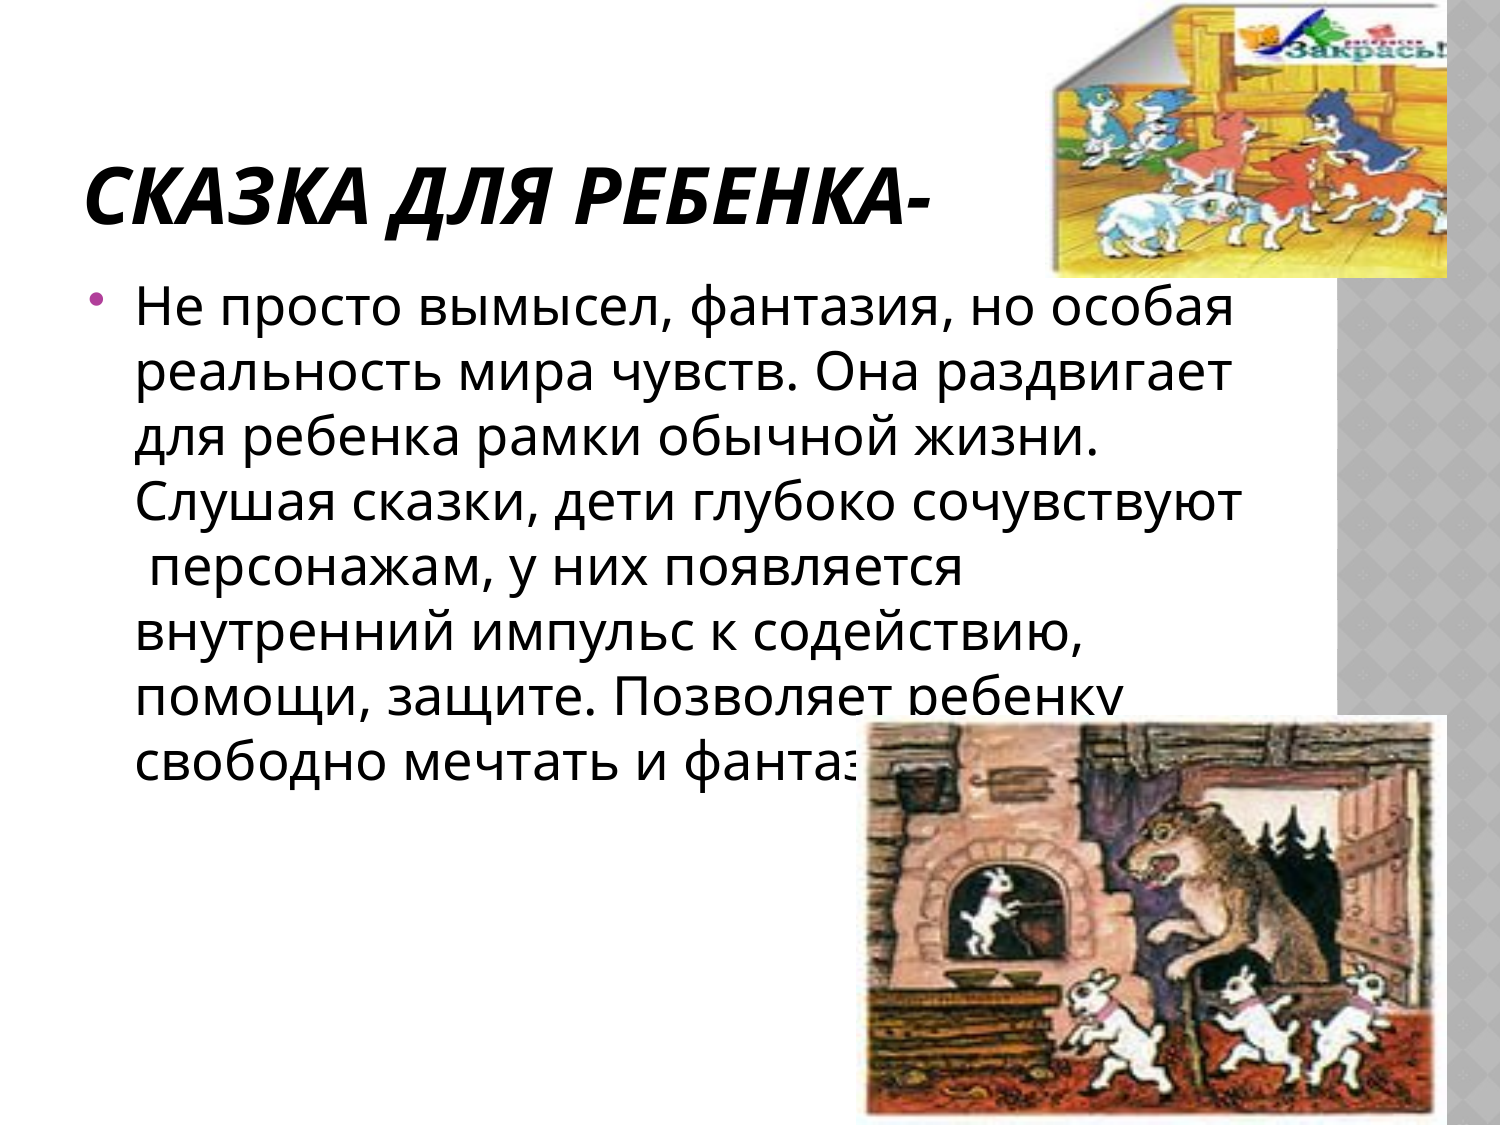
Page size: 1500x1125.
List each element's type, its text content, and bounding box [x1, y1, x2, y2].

list Не просто вымысел, фантазия, но особая реальность мира чувств. Она раздвигает для ребенка рамки обычной жизни. Слушая сказки, дети глубоко сочувствуют персонажам, у них появляется внутренний импульс к содействию, помощи, защите. Позволяет ребенку свободно мечтать и фантазировать. [75, 264, 1263, 1059]
picture [855, 715, 1448, 1125]
picture [1044, 0, 1448, 278]
title Сказка для ребенка- [75, 52, 1039, 240]
